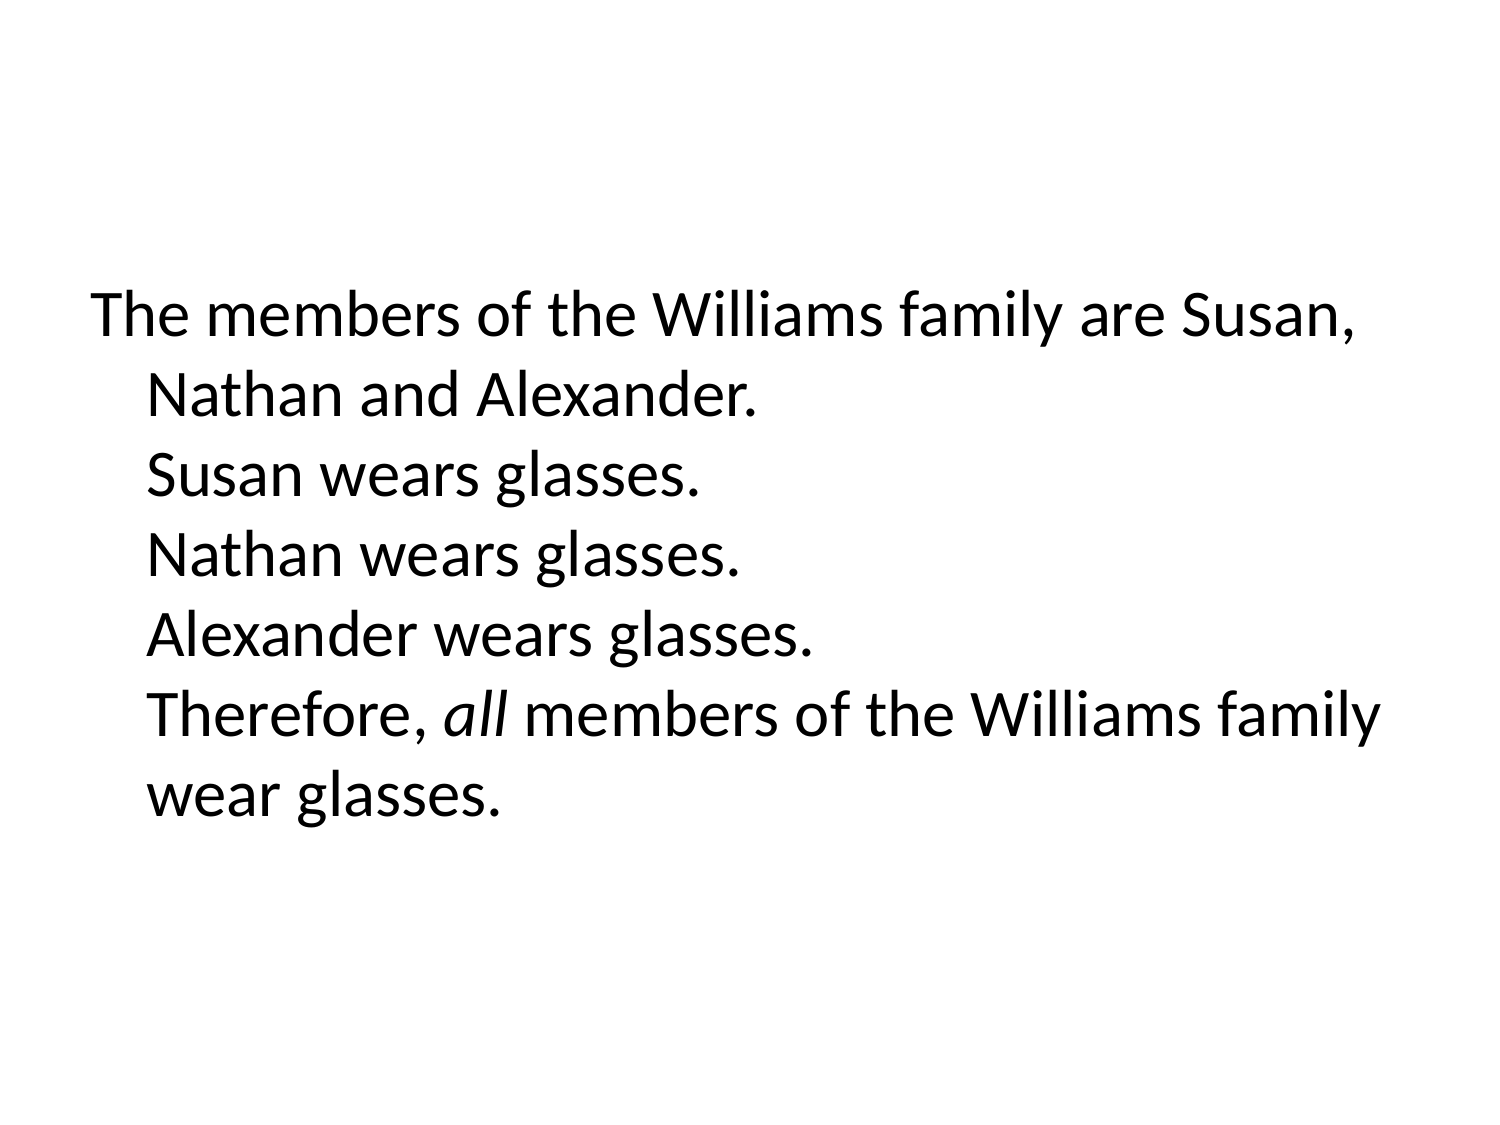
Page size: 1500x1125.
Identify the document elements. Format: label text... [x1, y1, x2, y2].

list The members of the Williams family are Susan, Nathan and Alexander. Susan wears glasses. Nathan wears glasses. Alexander wears glasses. Therefore, all members of the Williams family wear glasses. [75, 262, 1425, 1005]
